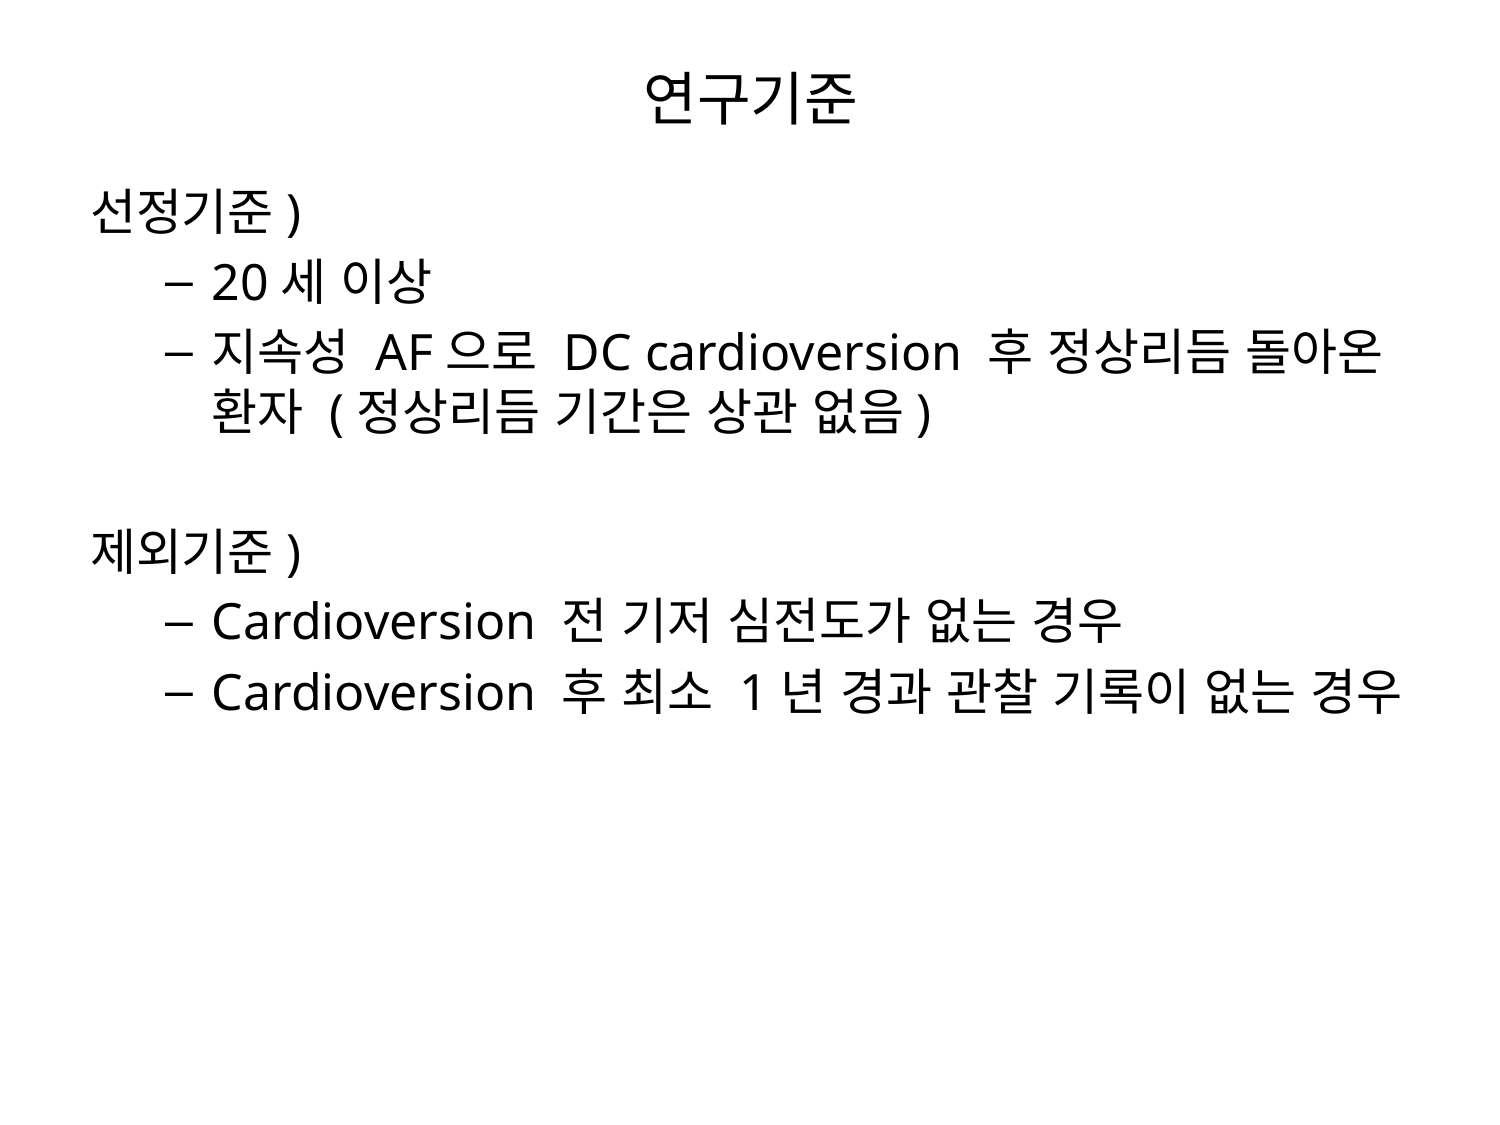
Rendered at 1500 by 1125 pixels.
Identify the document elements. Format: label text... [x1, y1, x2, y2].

list 선정기준) 20세 이상 지속성 AF으로 DC cardioversion 후 정상리듬 돌아온 환자 (정상리듬 기간은 상관 없음) 제외기준) Cardioversion 전 기저 심전도가 없는 경우 Cardioversion 후 최소 1년 경과 관찰 기록이 없는 경우 [75, 172, 1425, 1005]
title 연구기준 [76, 45, 1425, 149]
